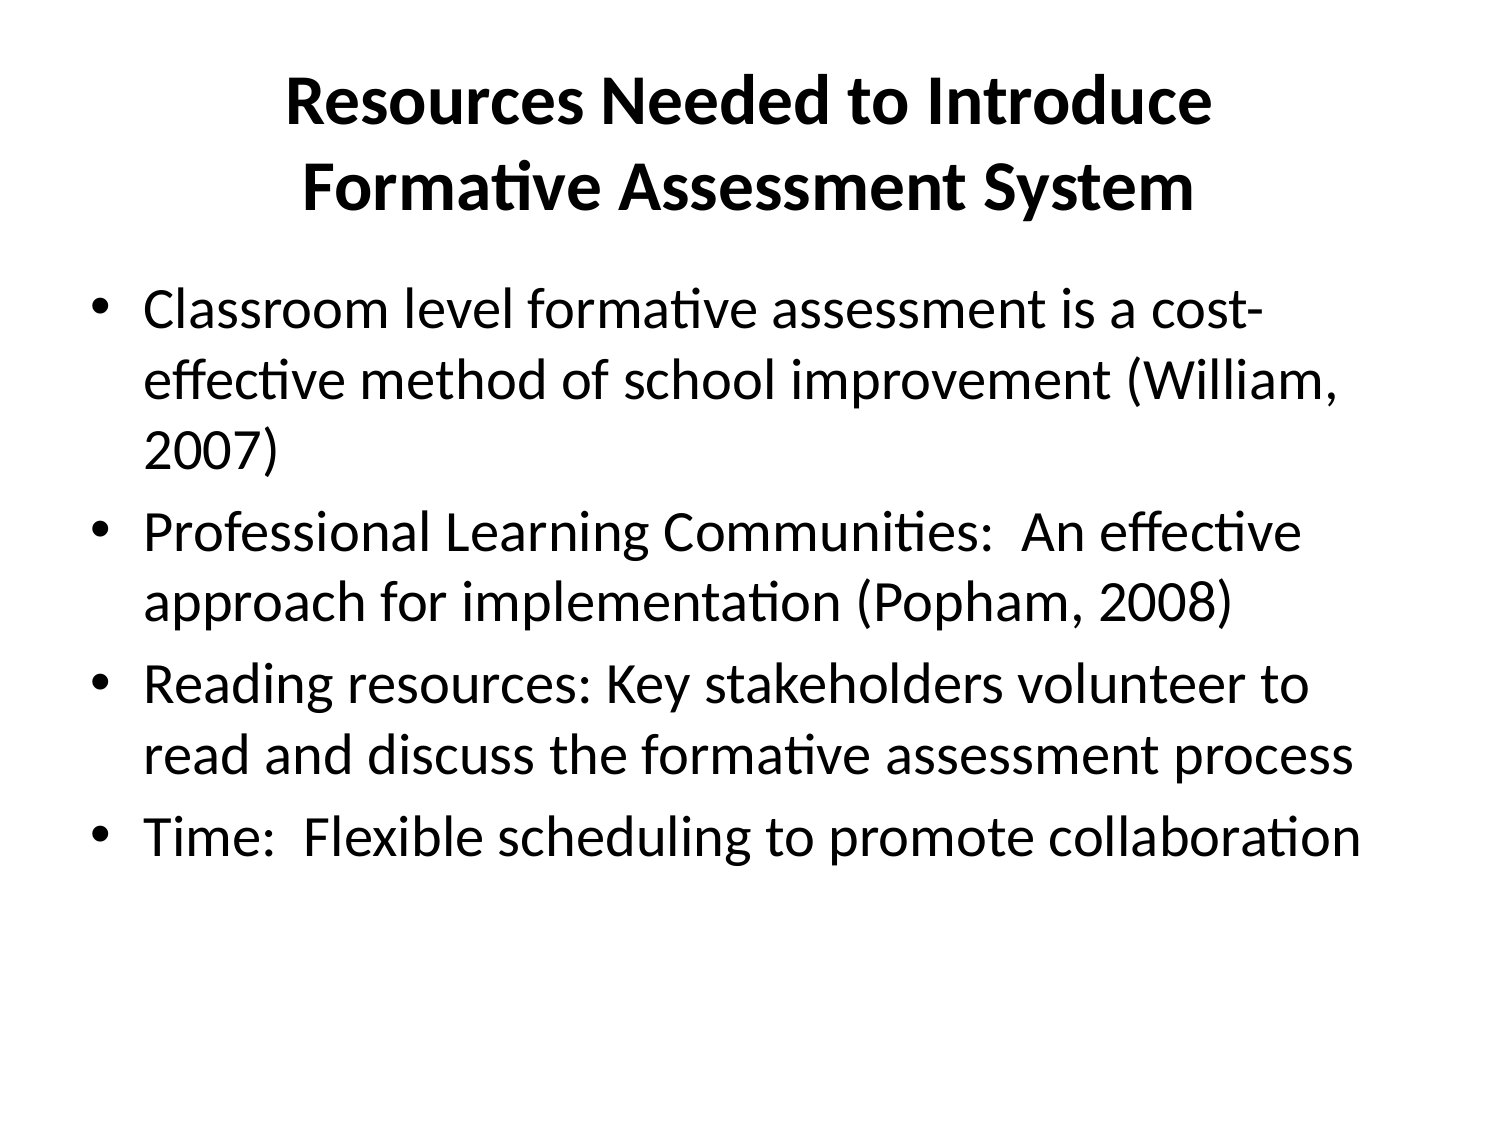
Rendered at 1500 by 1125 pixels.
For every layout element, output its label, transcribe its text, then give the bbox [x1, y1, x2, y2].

title Resources Needed to Introduce Formative Assessment System [75, 45, 1425, 233]
list Classroom level formative assessment is a cost-effective method of school improvement (William, 2007) Professional Learning Communities: An effective approach for implementation (Popham, 2008) Reading resources: Key stakeholders volunteer to read and discuss the formative assessment process Time: Flexible scheduling to promote collaboration [75, 262, 1425, 1005]
